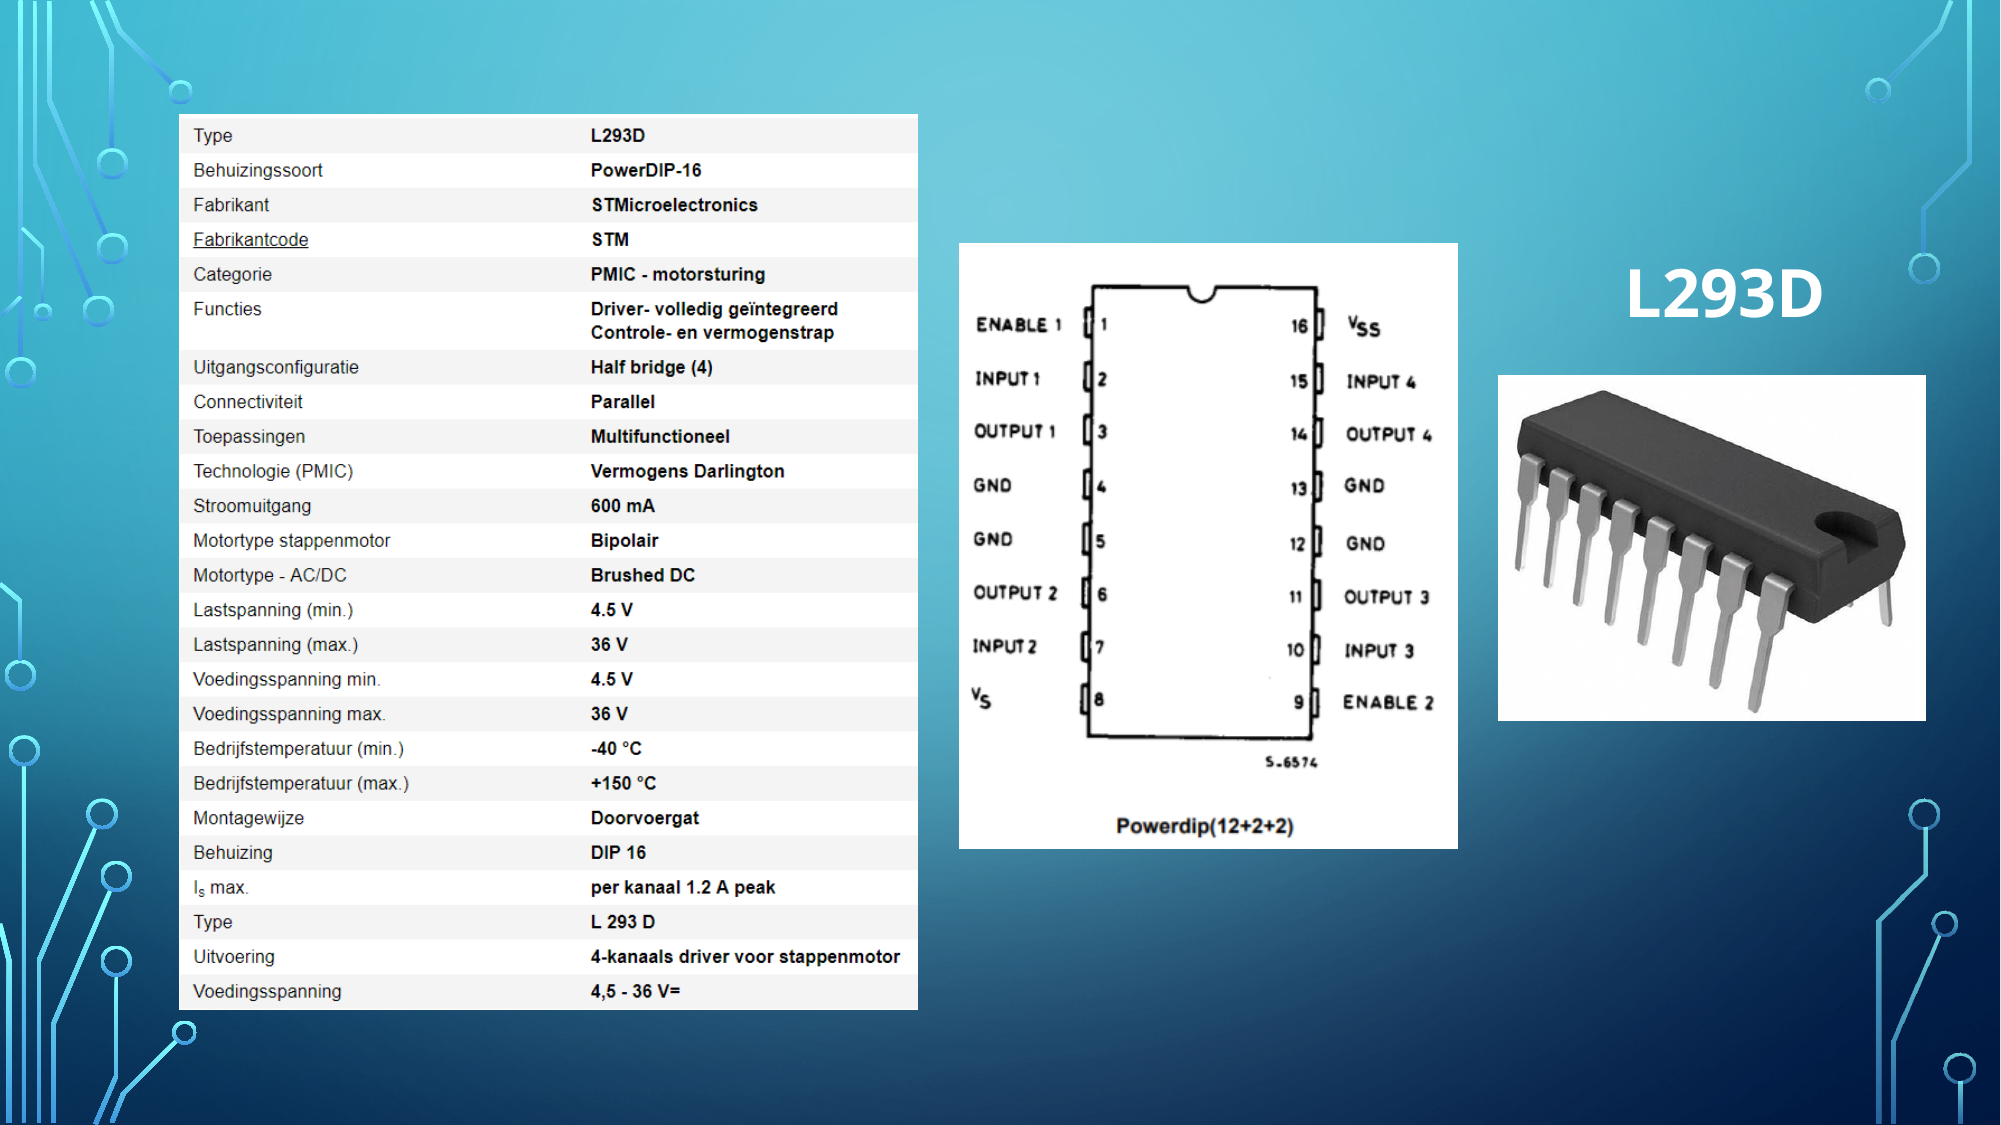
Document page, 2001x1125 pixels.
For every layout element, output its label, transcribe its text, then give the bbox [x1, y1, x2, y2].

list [1498, 374, 1926, 721]
picture [179, 114, 918, 1010]
title L293D [1609, 150, 2000, 420]
picture [959, 243, 1458, 849]
